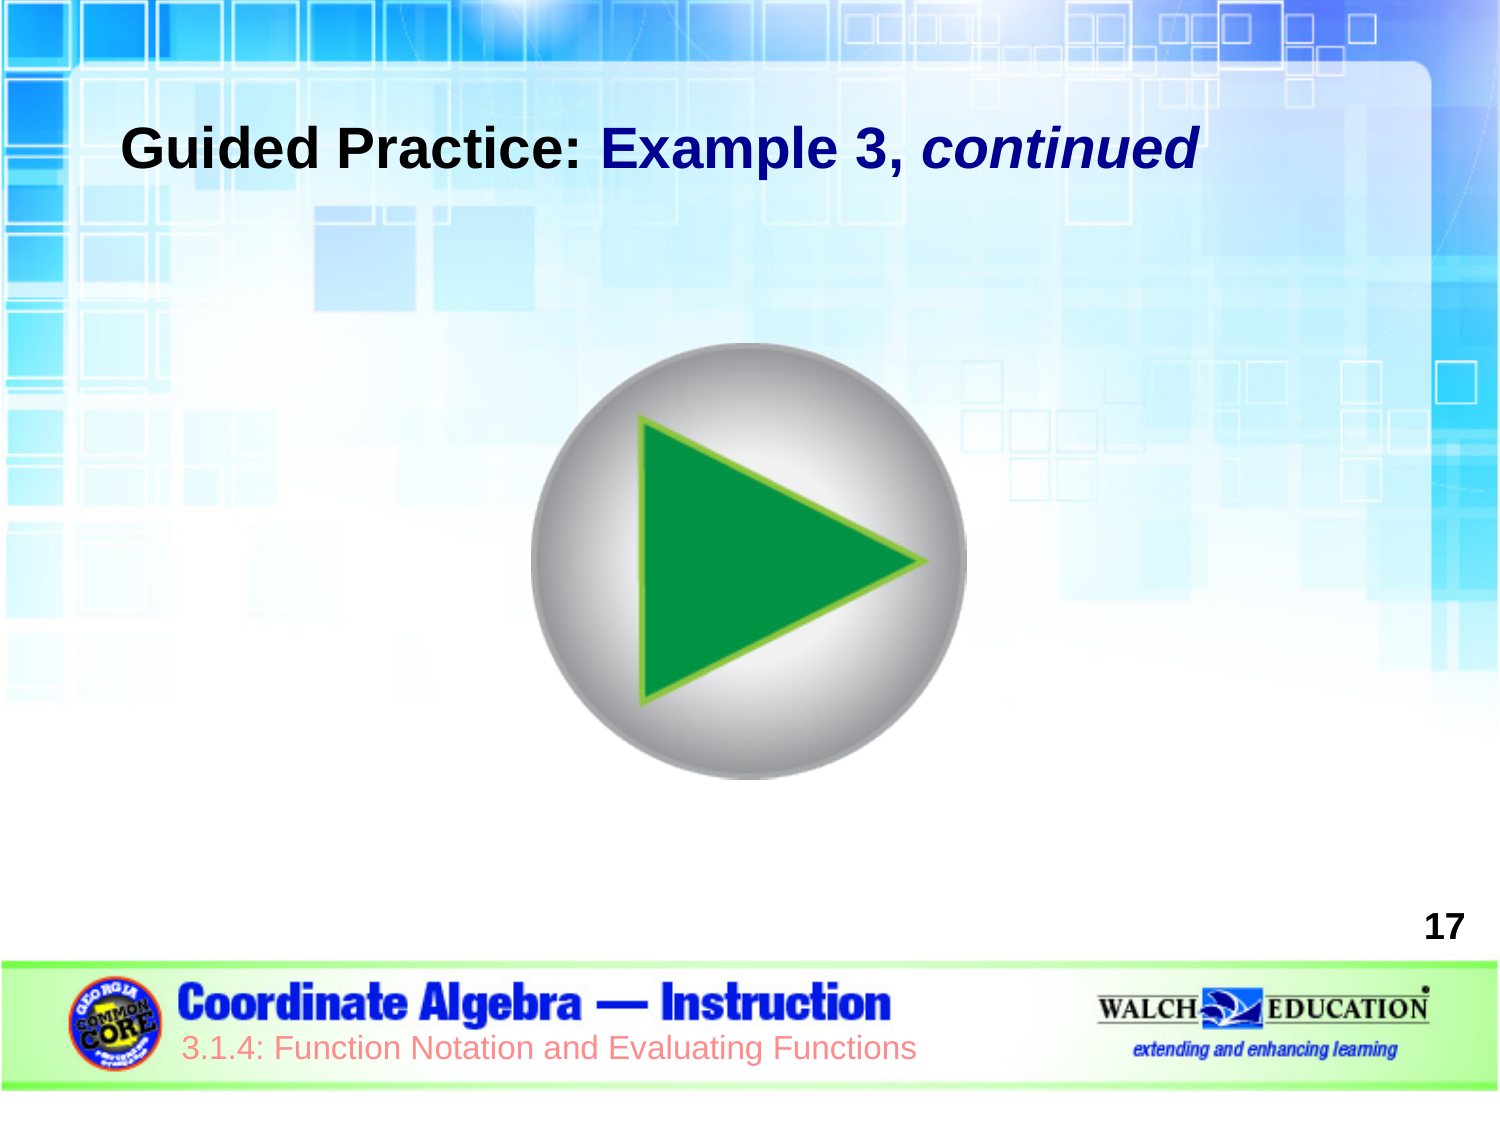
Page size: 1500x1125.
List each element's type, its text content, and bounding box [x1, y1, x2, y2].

picture [1, 0, 1500, 1091]
text_box 17 [1361, 901, 1481, 949]
text_box [164, 1020, 1072, 1064]
text_box Guided Practice: Example 3, continued [105, 103, 1394, 925]
footer 3.1.4: Function Notation and Evaluating Functions [166, 1024, 1080, 1069]
